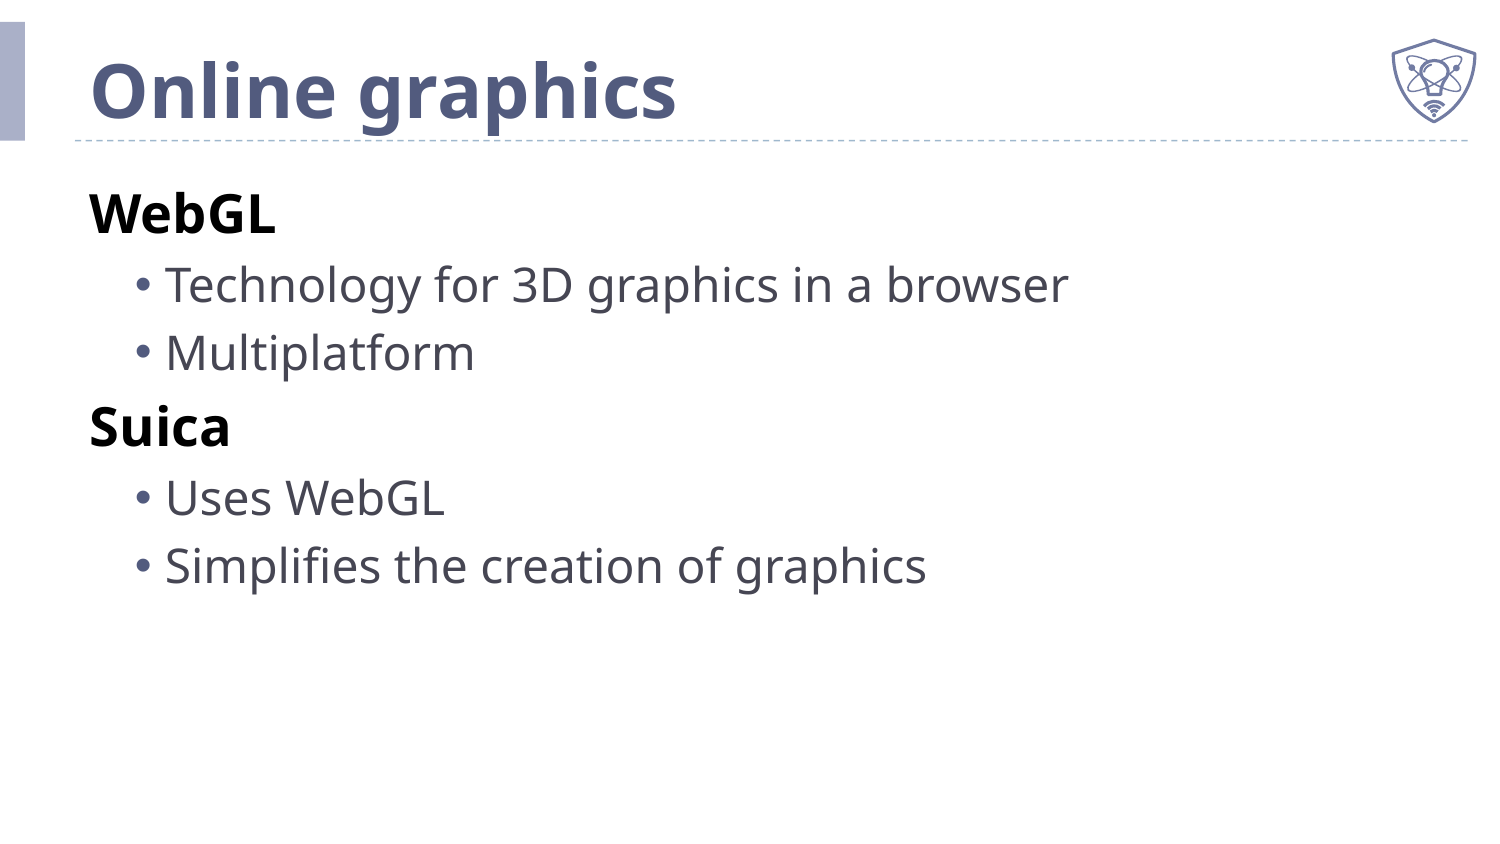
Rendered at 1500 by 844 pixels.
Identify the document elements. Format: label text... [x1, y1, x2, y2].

list WebGL Technology for 3D graphics in a browser Multiplatform Suica Uses WebGL Simplifies the creation of graphics [75, 171, 1475, 835]
title Online graphics [75, 18, 1475, 141]
